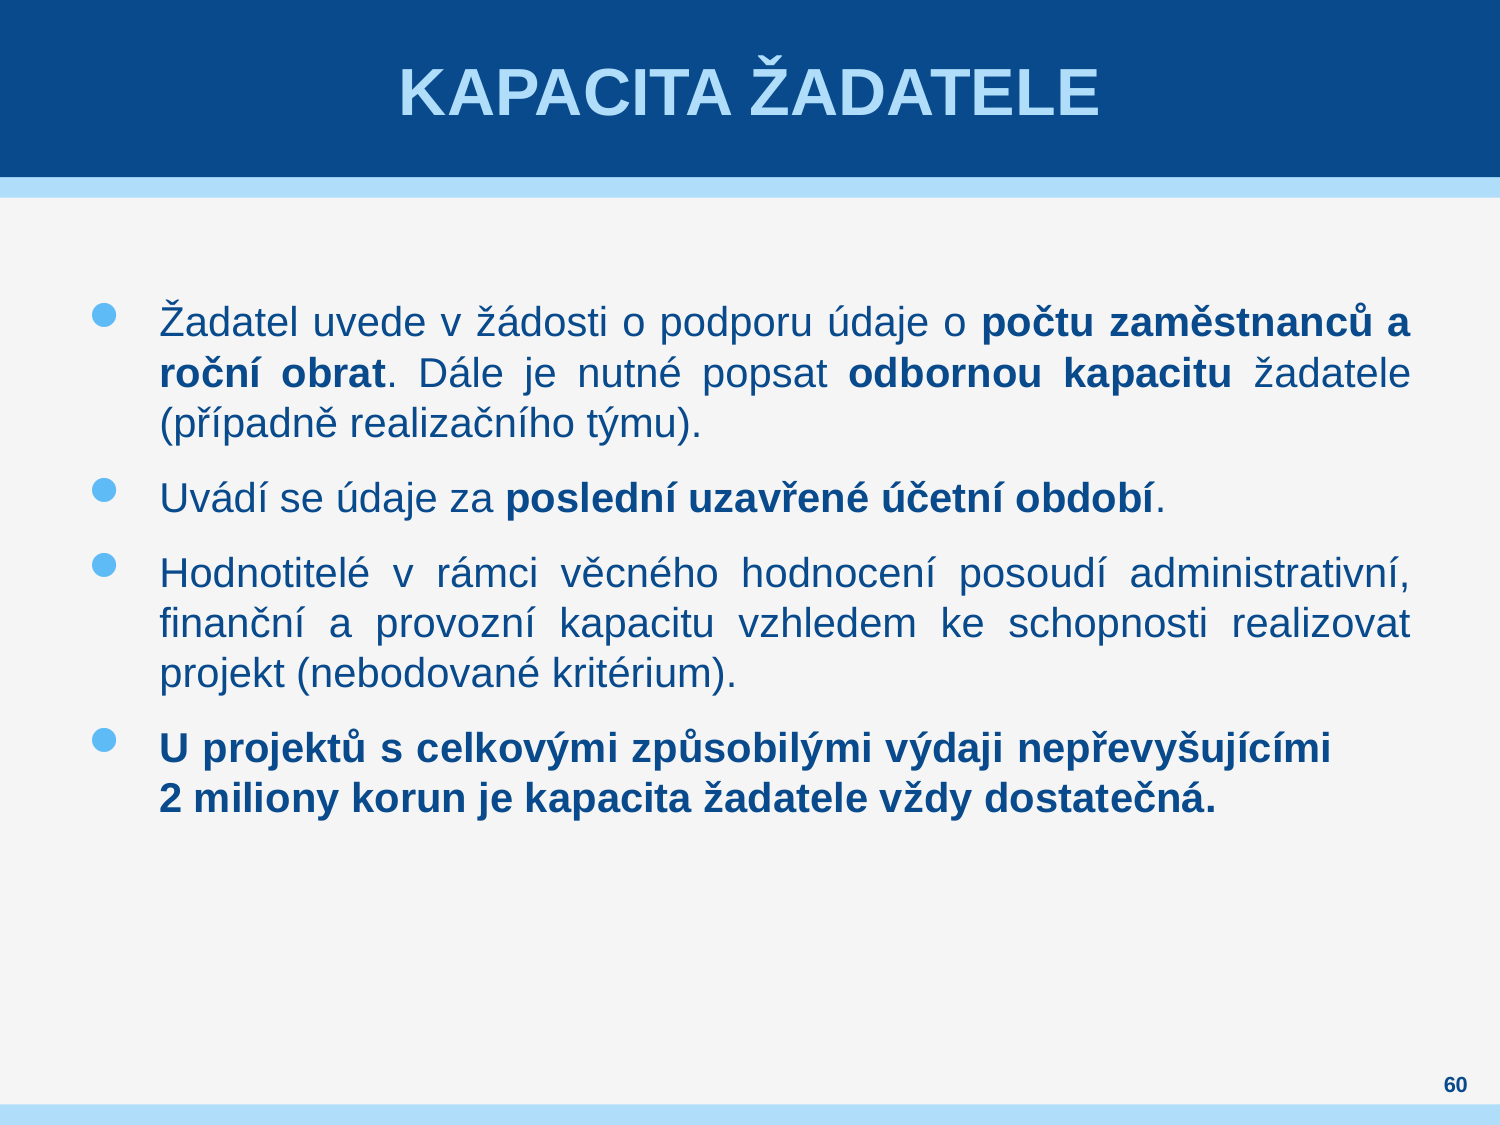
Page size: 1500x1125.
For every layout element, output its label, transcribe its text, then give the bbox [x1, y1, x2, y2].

title KAPACITA ŽADATELE [59, 0, 1441, 178]
list Žadatel uvede v žádosti o podporu údaje o počtu zaměstnanců a roční obrat. Dále je nutné popsat odbornou kapacitu žadatele (případně realizačního týmu). Uvádí se údaje za poslední uzavřené účetní období. Hodnotitelé v rámci věcného hodnocení posoudí administrativní, finanční a provozní kapacitu vzhledem ke schopnosti realizovat projekt (nebodované kritérium). U projektů s celkovými způsobilými výdaji nepřevyšujícími 2 miliony korun je kapacita žadatele vždy dostatečná. [88, 295, 1412, 1071]
slide_number 60 [1417, 1068, 1495, 1099]
